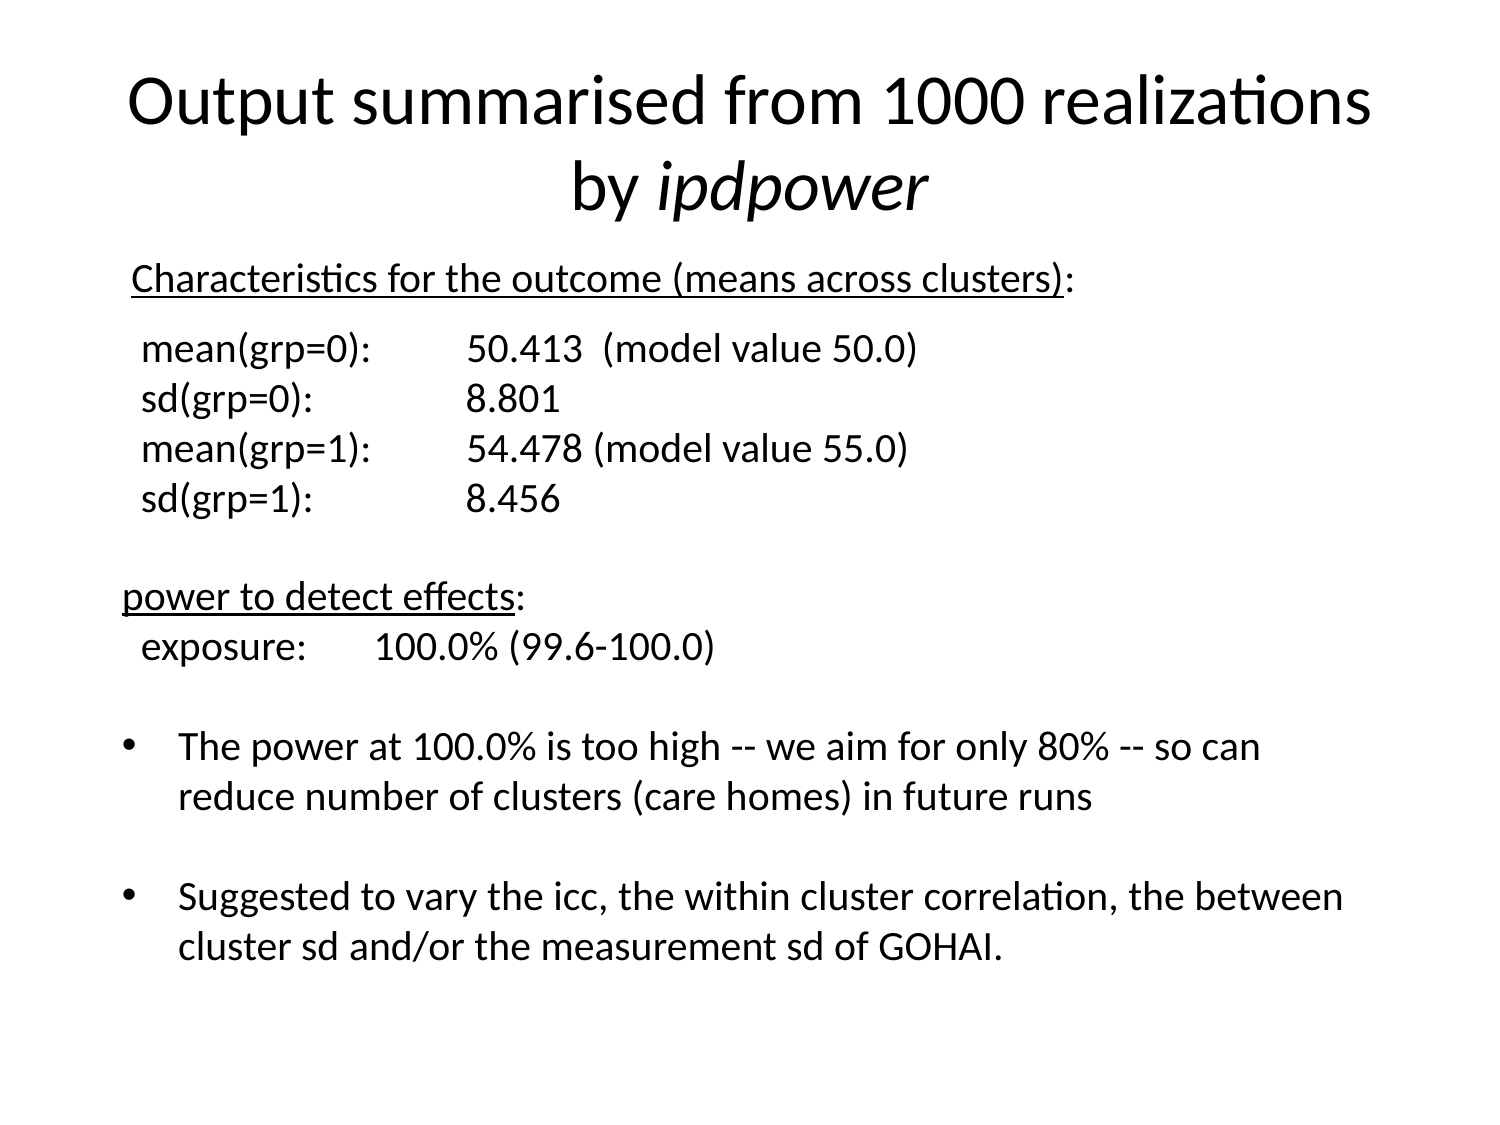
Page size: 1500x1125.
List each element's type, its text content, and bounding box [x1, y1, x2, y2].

title Output summarised from 1000 realizations by ipdpower [75, 45, 1425, 233]
text_box power to detect effects: exposure: 100.0% (99.6-100.0) The power at 100.0% is too high -- we aim for only 80% -- so can reduce number of clusters (care homes) in future runs Suggested to vary the icc, the within cluster correlation, the between cluster sd and/or the measurement sd of GOHAI. [107, 561, 1379, 977]
text_box Characteristics for the outcome (means across clusters): mean(grp=0): 50.413 (model value 50.0) sd(grp=0): 8.801 mean(grp=1): 54.478 (model value 55.0) sd(grp=1): 8.456 [116, 243, 1369, 529]
